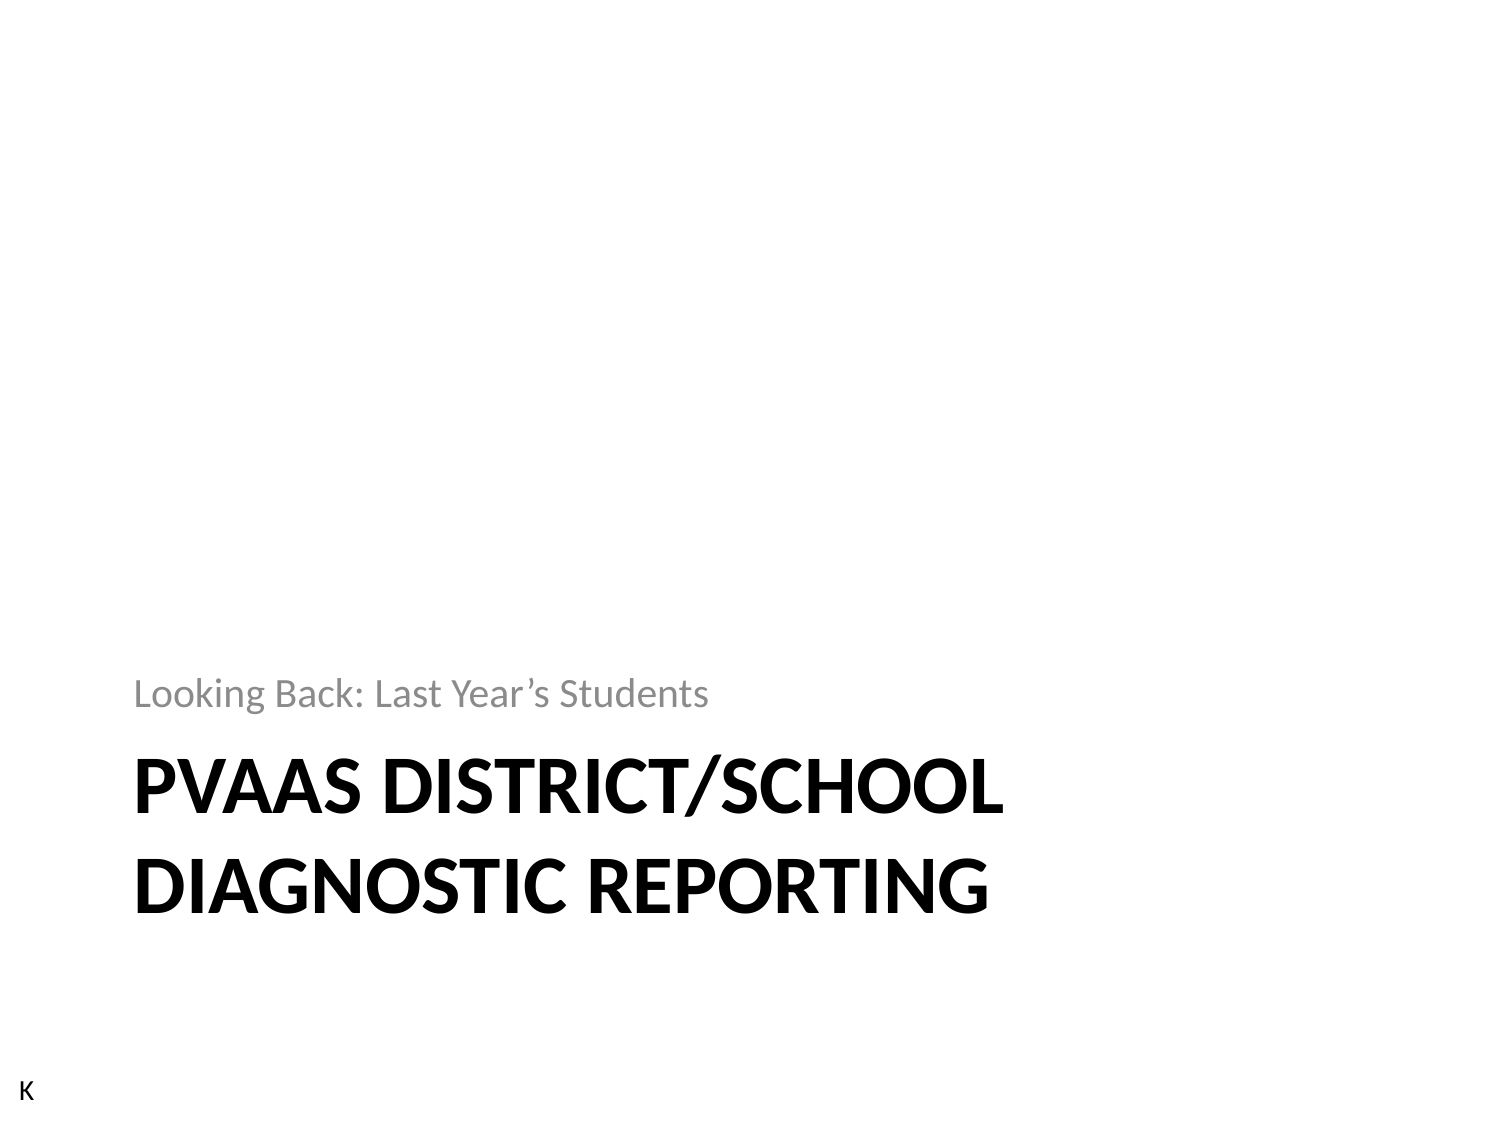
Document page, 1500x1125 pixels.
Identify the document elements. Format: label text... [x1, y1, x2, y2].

text_box K [4, 1064, 50, 1115]
title PVAAS District/School diagnostic Reporting [118, 723, 1394, 947]
list Looking Back: Last Year’s Students [118, 476, 1394, 723]
